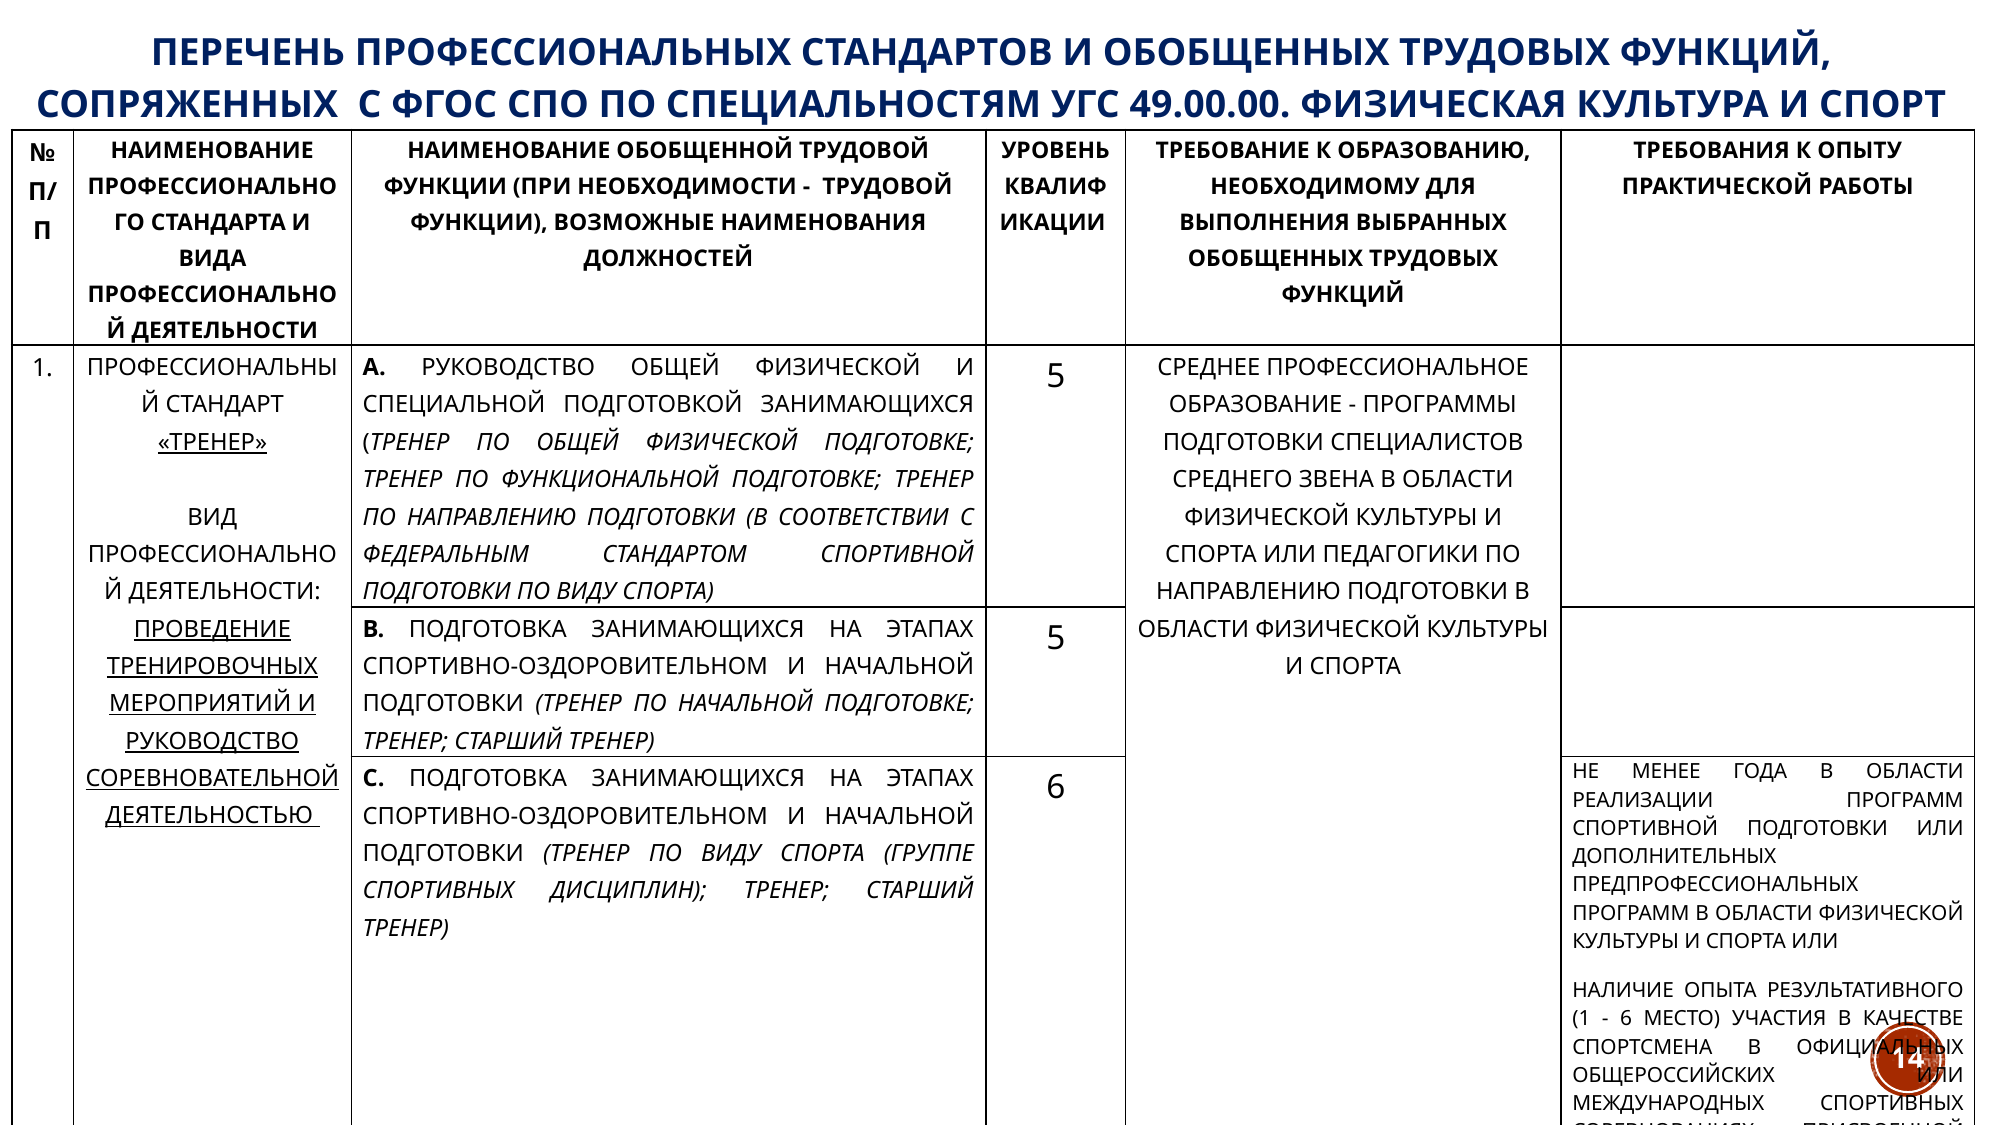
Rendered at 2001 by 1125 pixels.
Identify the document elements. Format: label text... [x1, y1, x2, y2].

table_header № п/п [13, 131, 73, 344]
table_header Требование к образованию, необходимому для выполнения выбранных обобщенных трудовых функций [1126, 131, 1560, 344]
table_cell С. Подготовка занимающихся на этапах спортивно-оздоровительном и начальной подготовки (тренер по виду спорта (группе спортивных дисциплин); тренер; старший тренер) [352, 757, 985, 1125]
table_cell 1. [13, 346, 73, 1125]
table_cell Профессиональный стандарт «Тренер» Вид профессиональной деятельности: Проведение тренировочных мероприятий и руководство соревновательной деятельностью [74, 346, 351, 1125]
table_header Требования к опыту практической работы [1562, 131, 1974, 344]
table_cell Не менее года в области реализации программ спортивной подготовки или дополнительных предпрофессиональных программ в области физической культуры и спорта или Наличие опыта результативного (1 - 6 место) участия в качестве спортсмена в официальных общероссийских или международных спортивных соревнованиях, присвоенной квалификационной категории тренера, или тренера-преподавателя, либо выполнение нормативов на звание мастер спорта России [1562, 757, 1974, 1125]
table_cell А. Руководство общей физической и специальной подготовкой занимающихся (тренер по общей физической подготовке; тренер по функциональной подготовке; тренер по направлению подготовки (в соответствии с федеральным стандартом спортивной подготовки по виду спорта) [352, 346, 985, 606]
table_header Уровень квалификации [987, 131, 1125, 344]
table_cell 5 [987, 346, 1125, 606]
table_header Наименование профессионального стандарта и вида профессиональной деятельности [74, 131, 351, 344]
table_cell В. Подготовка занимающихся на этапах спортивно-оздоровительном и начальной подготовки (тренер по начальной подготовке; тренер; старший тренер) [352, 608, 985, 756]
table_header Наименование обобщенной трудовой функции (при необходимости - трудовой функции), возможные наименования должностей [352, 131, 985, 344]
table_cell [1562, 346, 1974, 606]
title Перечень профессиональных стандартов и обобщенных трудовых функций, сопряженных с ФГОС СПО по специальностям УГС 49.00.00. Физическая культура и спорт [0, 0, 1984, 146]
table_cell 5 [987, 608, 1125, 756]
table_cell [1562, 608, 1974, 756]
table_cell Среднее профессиональное образование - программы подготовки специалистов среднего звена в области физической культуры и спорта или педагогики по направлению подготовки в области физической культуры и спорта [1126, 346, 1560, 1125]
table_cell 6 [987, 757, 1125, 1125]
